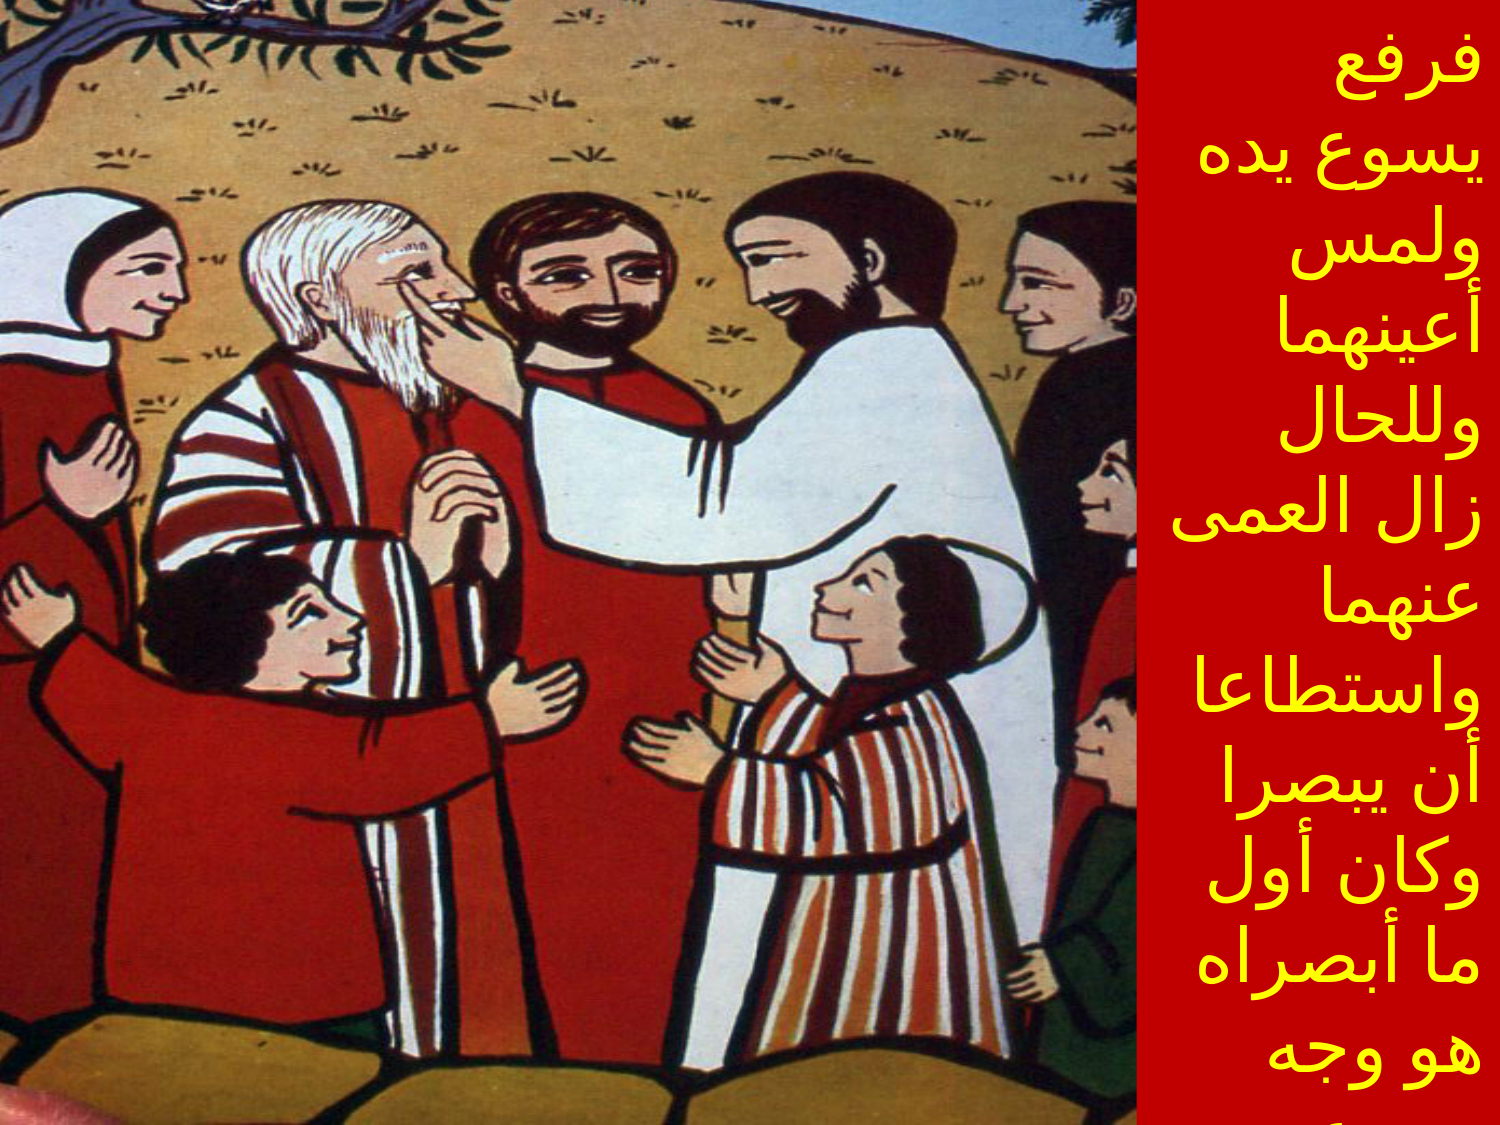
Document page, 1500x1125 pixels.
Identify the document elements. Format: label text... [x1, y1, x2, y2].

text_box فرفع يسوع يده ولمس أعينهما وللحال زال العمى عنهما واستطاعا أن يبصرا وكان أول ما أبصراه هو وجه يسوع اللطيف المبتسم [1138, 0, 1500, 1125]
picture [0, 0, 1137, 1125]
